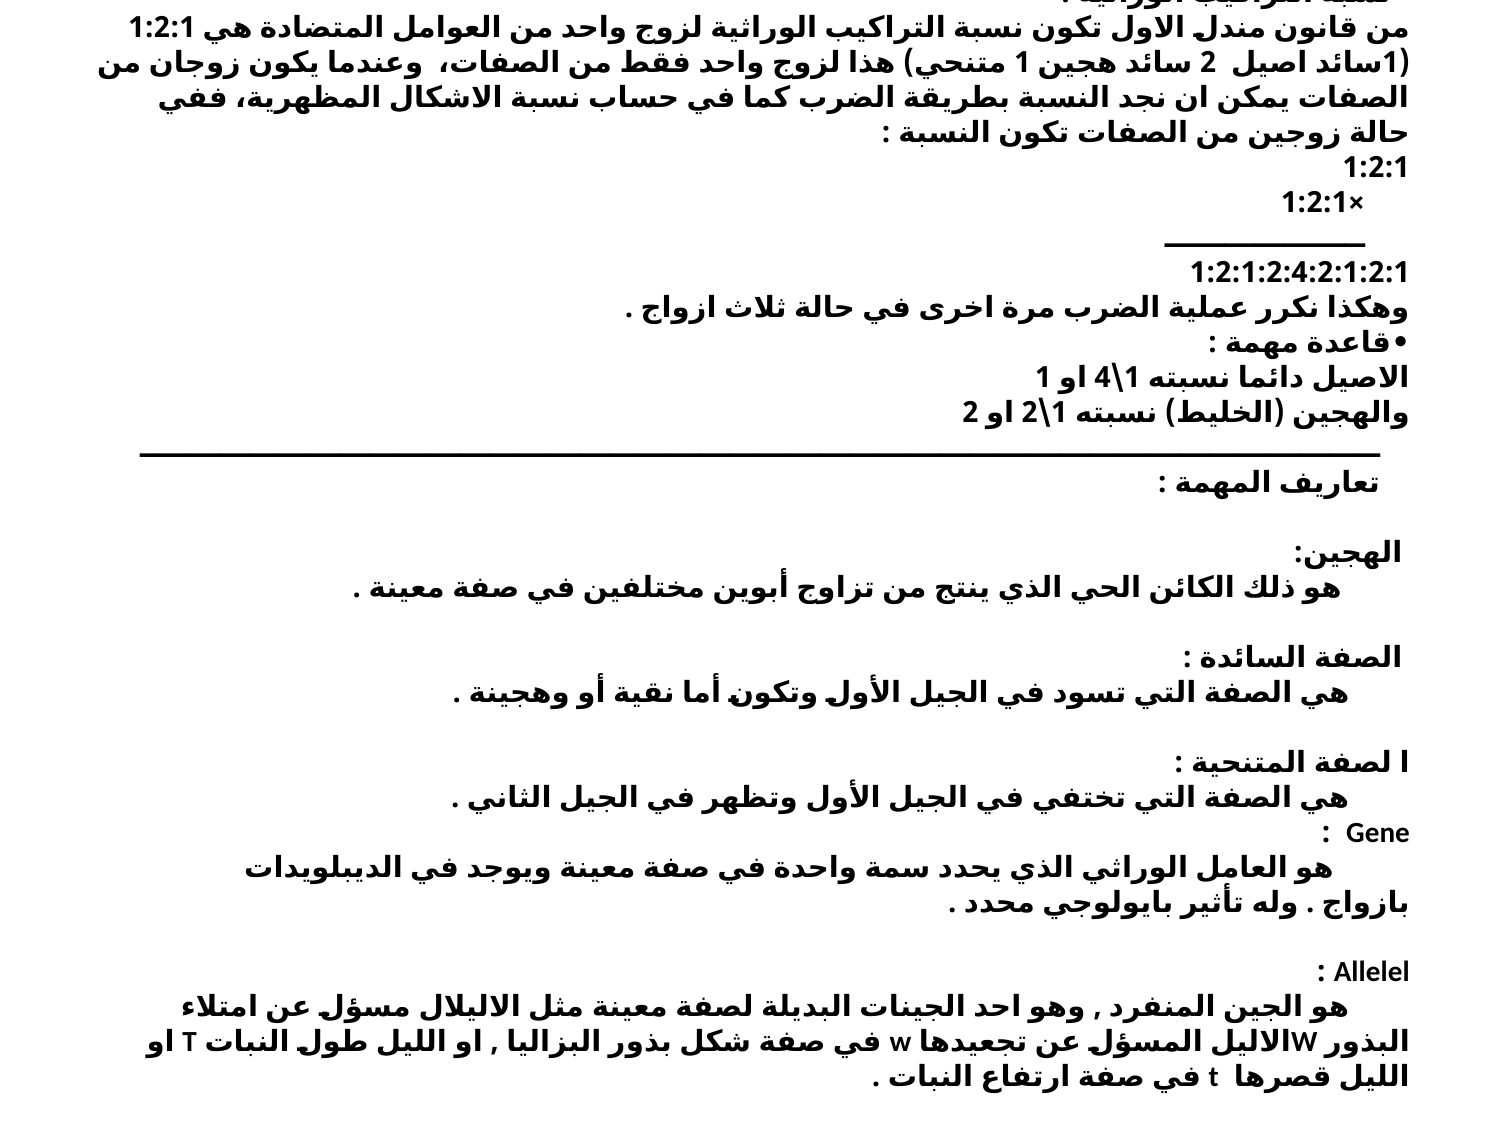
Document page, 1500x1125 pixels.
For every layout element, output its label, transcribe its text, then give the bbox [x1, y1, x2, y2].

title • نسبة التراكيب الوراثية : من قانون مندل الاول تكون نسبة التراكيب الوراثية لزوج واحد من العوامل المتضادة هي 1:2:1 (1سائد اصيل 2 سائد هجين 1 متنحي) هذا لزوج واحد فقط من الصفات، وعندما يكون زوجان من الصفات يمكن ان نجد النسبة بطريقة الضرب كما في حساب نسبة الاشكال المظهرية، ففي حالة زوجين من الصفات تكون النسبة : 1:2:1 ×1:2:1 ــــــــــــــــــــ 1:2:1:2:4:2:1:2:1 وهكذا نكرر عملية الضرب مرة اخرى في حالة ثلاث ازواج . • قاعدة مهمة : الاصيل دائما نسبته 1\4 او 1 والهجين (الخليط) نسبته 1\2 او 2 ــــــــــــــــــــــــــــــــــــــــــــــــــــــــــــــــــــــــــــــــــــــــــــــــــــــــــــــــــــــــــــ تعاريف المهمة : الهجين: هو ذلك الكائن الحي الذي ينتج من تزاوج أبوين مختلفين في صفة معينة . الصفة السائدة : هي الصفة التي تسود في الجيل الأول وتكون أما نقية أو وهجينة . ا لصفة المتنحية : هي الصفة التي تختفي في الجيل الأول وتظهر في الجيل الثاني . Gene : هو العامل الوراثي الذي يحدد سمة واحدة في صفة معينة ويوجد في الديبلويدات بازواج . وله تأثير بايولوجي محدد . Allelel : هو الجين المنفرد , وهو احد الجينات البديلة لصفة معينة مثل الاليلال مسؤل عن امتلاء البذور Wالاليل المسؤل عن تجعيدها w في صفة شكل بذور البزاليا , او الليل طول النبات T او الليل قصرها t في صفة ارتفاع النبات . [75, 19, 1425, 1083]
